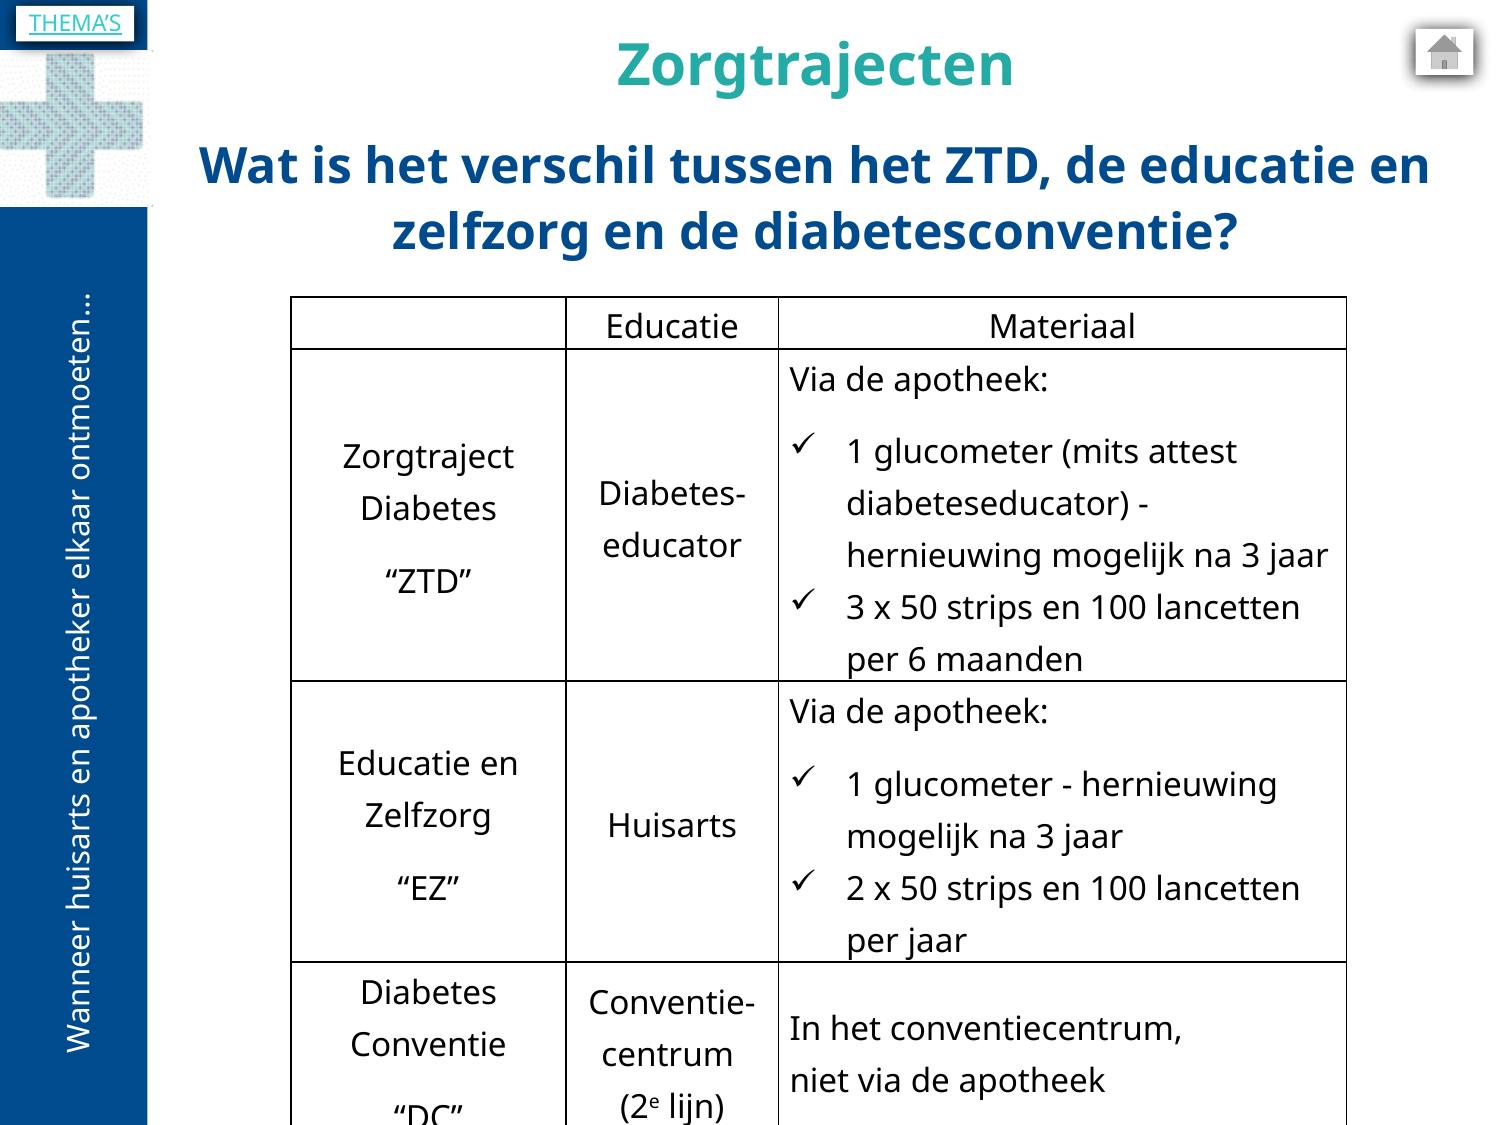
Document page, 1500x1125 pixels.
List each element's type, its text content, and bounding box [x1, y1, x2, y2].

table_header Materiaal [779, 298, 1346, 348]
table_cell Educatie en Zelfzorg “EZ” [292, 682, 565, 961]
table_cell Diabetes Conventie “DC” [292, 963, 565, 1125]
picture [0, 50, 154, 207]
text_box THEMA’S [15, 5, 135, 42]
table_header Educatie [567, 298, 778, 348]
table_cell Huisarts [567, 682, 778, 961]
table_cell Zorgtraject Diabetes “ZTD” [292, 350, 565, 680]
list Zorgtrajecten [174, 28, 1458, 121]
list Wat is het verschil tussen het ZTD, de educatie en zelfzorg en de diabetesconventie? [139, 120, 1492, 290]
text_box [1415, 28, 1474, 76]
table_cell Diabetes- educator [567, 350, 778, 680]
table_cell Conventie-centrum (2e lijn) [567, 963, 778, 1125]
table_cell Via de apotheek: 1 glucometer (mits attest diabeteseducator) - hernieuwing mogelijk na 3 jaar 3 x 50 strips en 100 lancetten per 6 maanden [779, 350, 1346, 680]
table_cell In het conventiecentrum, niet via de apotheek [779, 963, 1346, 1125]
table_cell Via de apotheek: 1 glucometer - hernieuwing mogelijk na 3 jaar 2 x 50 strips en 100 lancetten per jaar [779, 682, 1346, 961]
table_header [292, 298, 565, 348]
